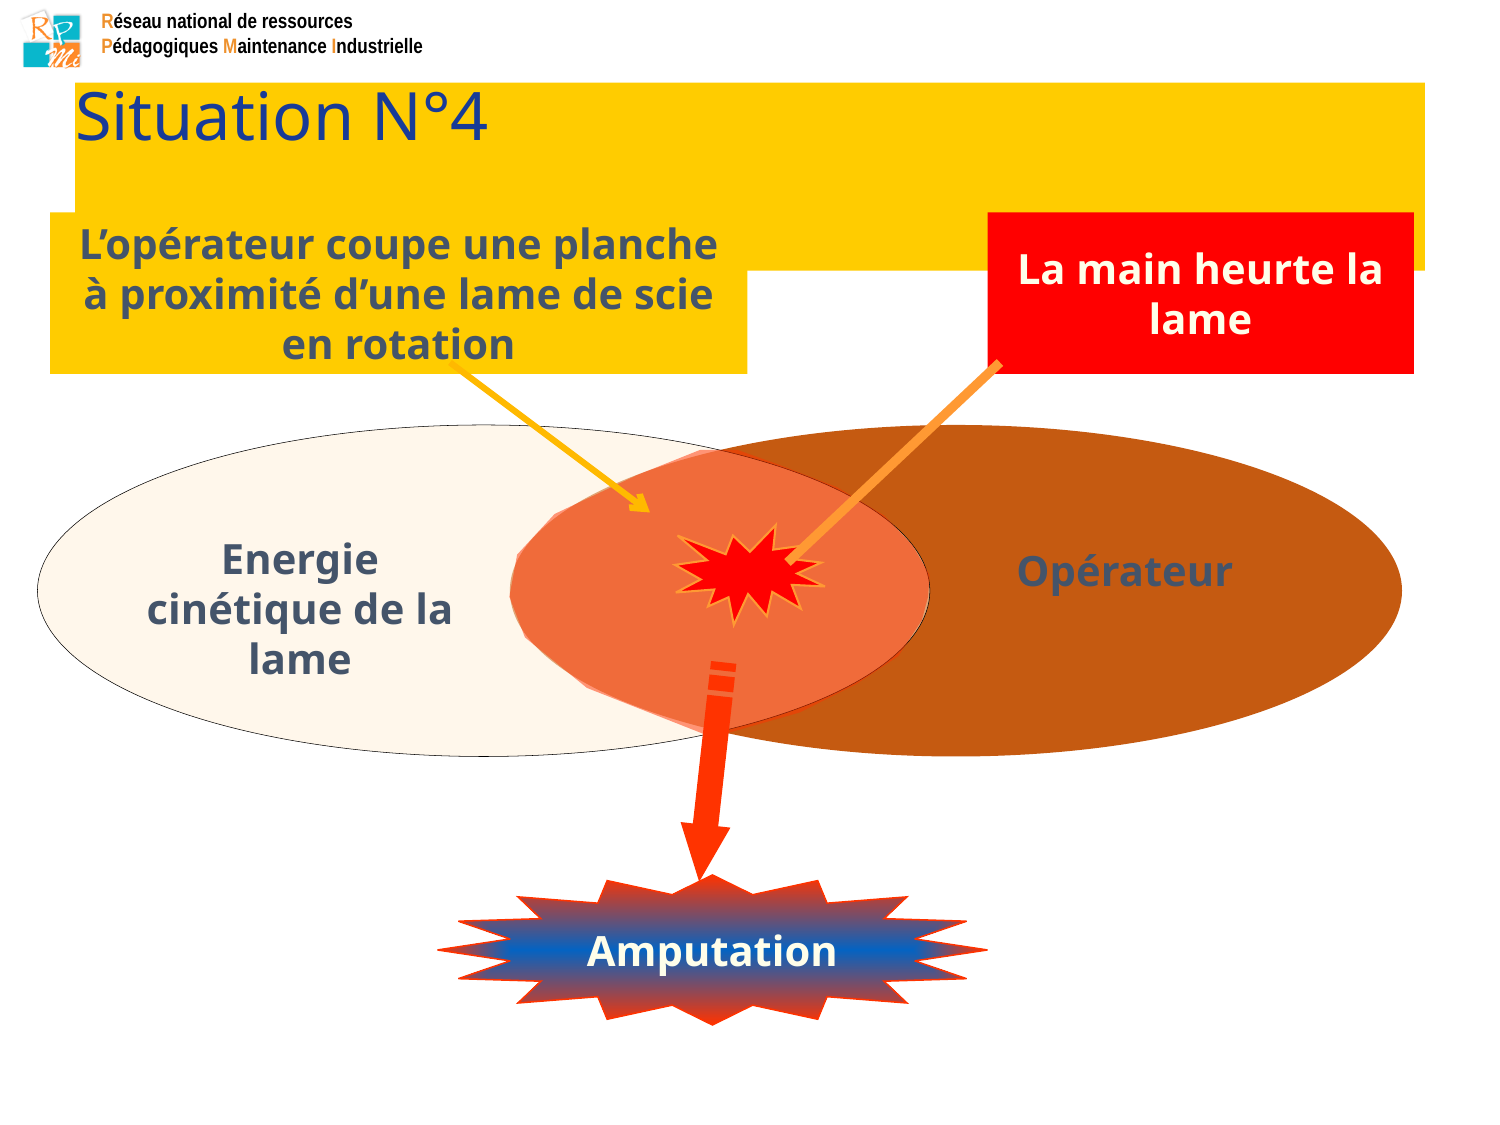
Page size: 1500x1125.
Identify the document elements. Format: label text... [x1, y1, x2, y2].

text_box [681, 757, 730, 880]
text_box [674, 212, 1414, 625]
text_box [49, 212, 930, 738]
title Situation N°4 [75, 82, 1425, 271]
picture [17, 7, 86, 72]
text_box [37, 424, 930, 757]
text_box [930, 625, 1403, 757]
text_box Amputation [437, 874, 988, 1025]
